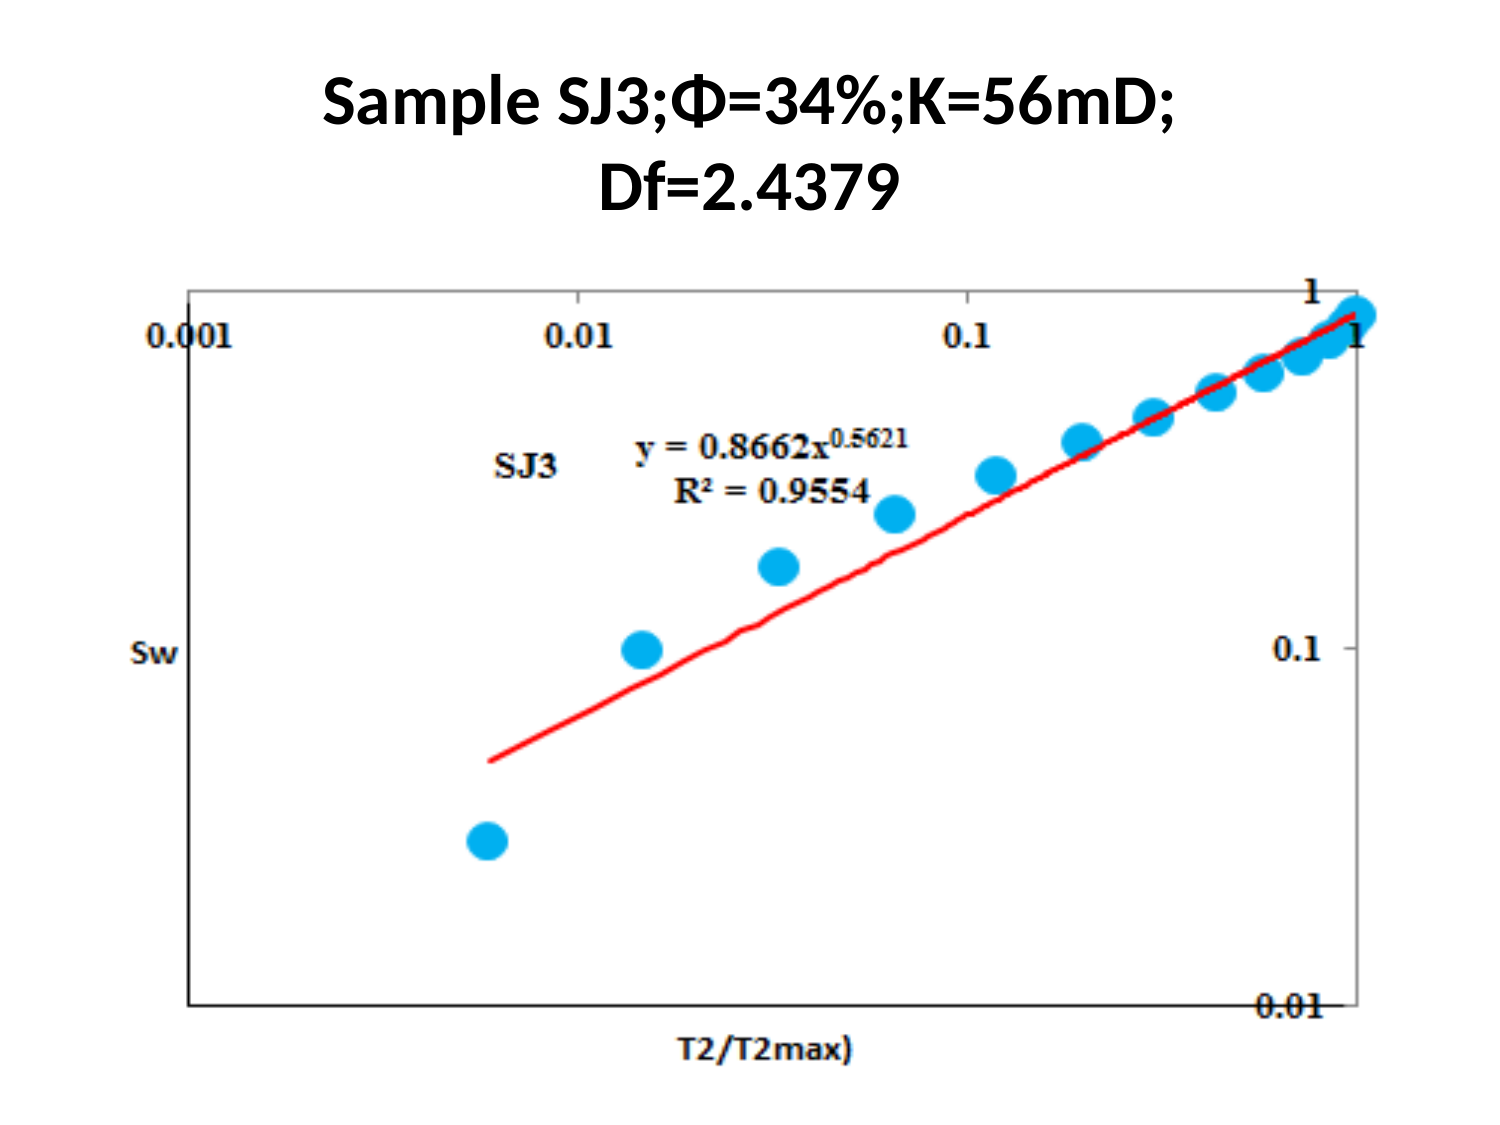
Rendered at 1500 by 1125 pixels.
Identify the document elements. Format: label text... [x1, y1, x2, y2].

title Sample SJ3;Φ=34%;K=56mD; Df=2.4379 [75, 45, 1425, 233]
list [74, 249, 1411, 1106]
